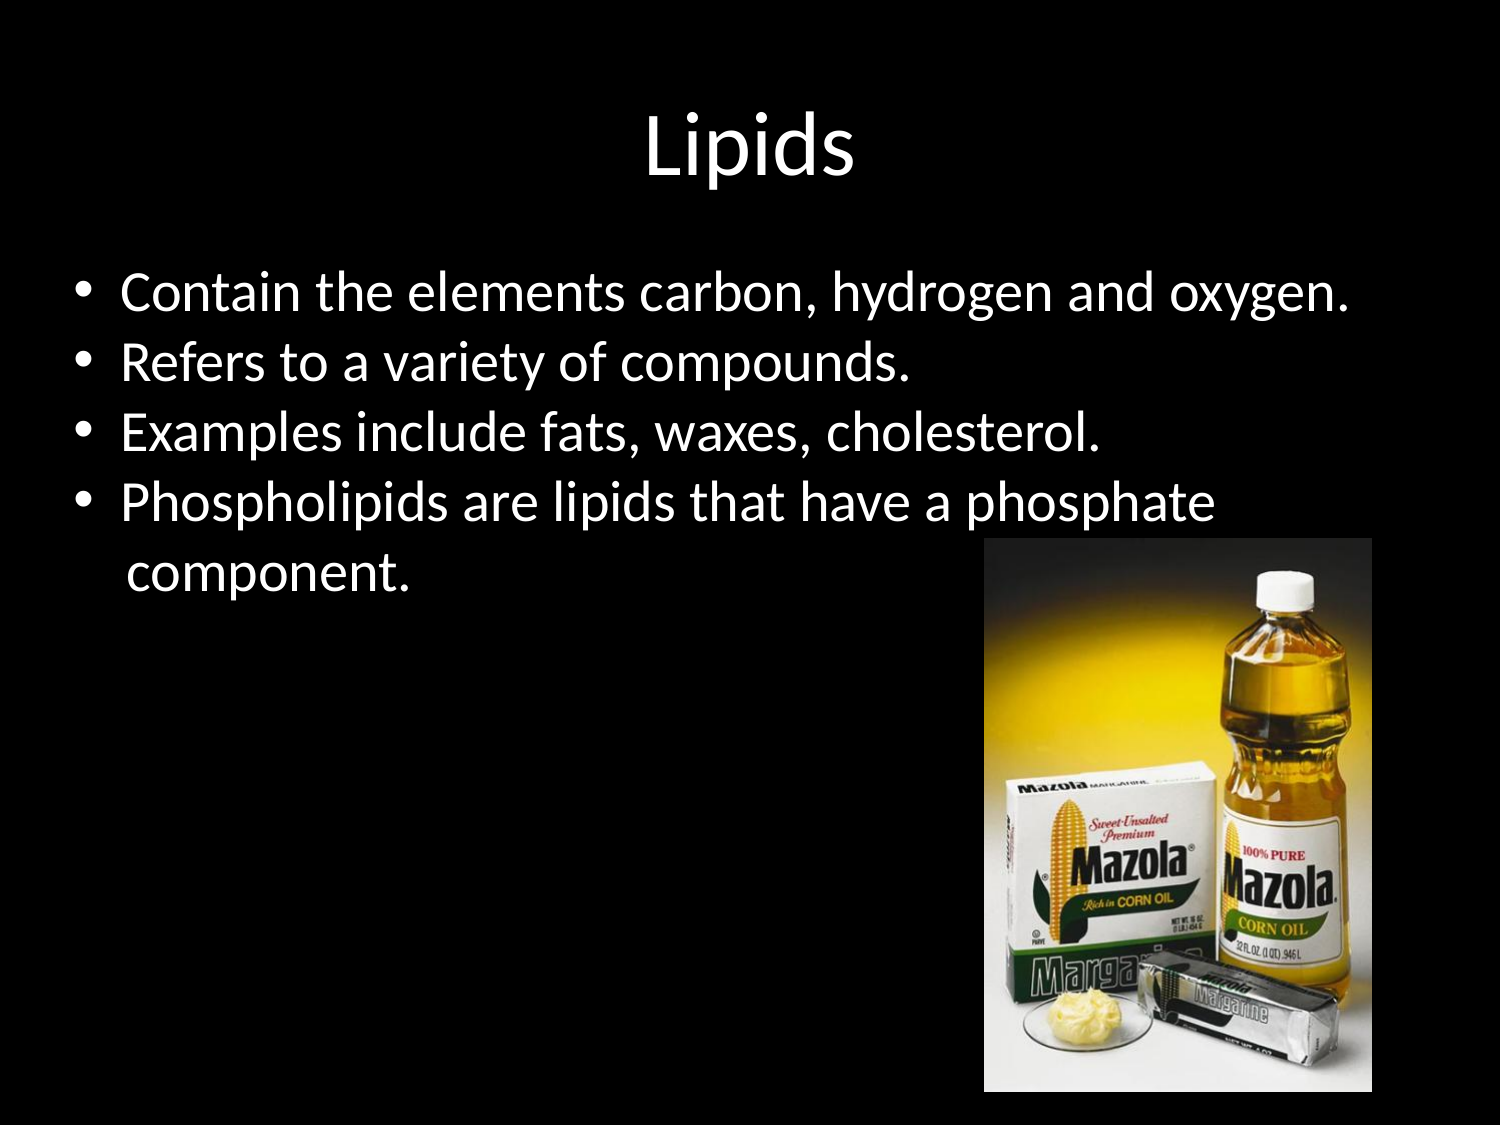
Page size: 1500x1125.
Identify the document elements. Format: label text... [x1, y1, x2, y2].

title Lipids [75, 45, 1425, 233]
text_box Contain the elements carbon, hydrogen and oxygen. Refers to a variety of compounds. Examples include fats, waxes, cholesterol. Phospholipids are lipids that have a phosphate component. [58, 246, 1430, 751]
picture [984, 538, 1372, 1092]
